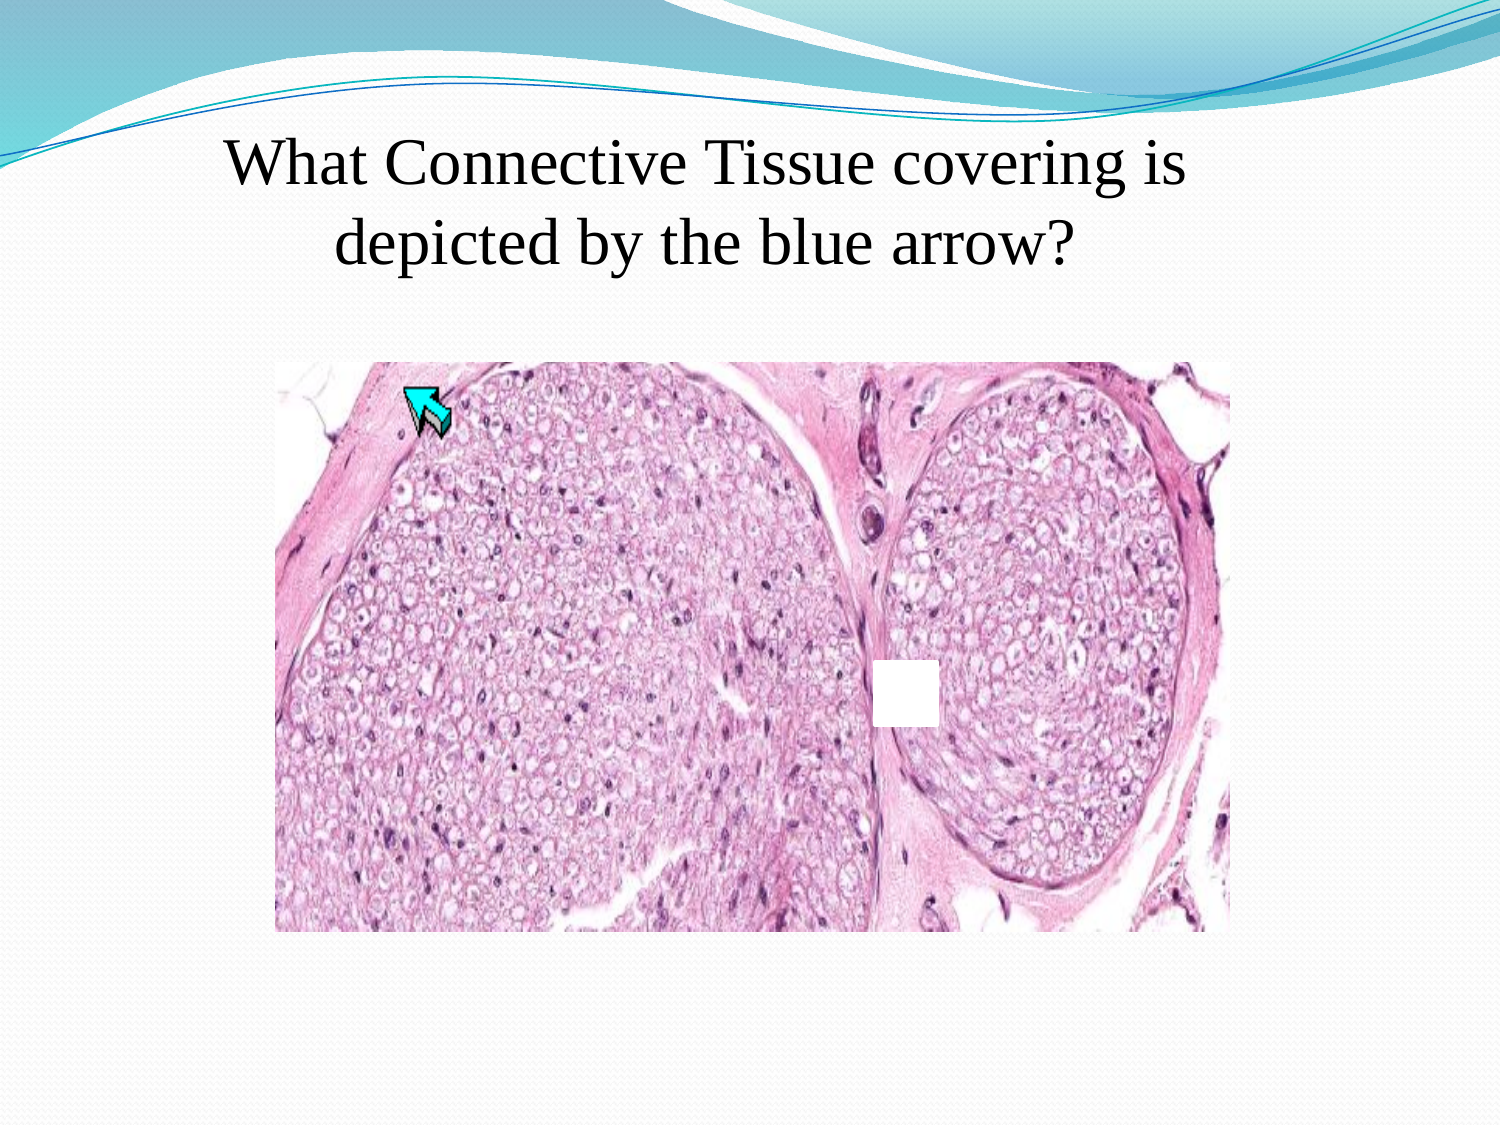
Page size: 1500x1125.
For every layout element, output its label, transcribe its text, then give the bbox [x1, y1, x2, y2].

text_box What Connective Tissue covering is depicted by the blue arrow? [187, 110, 1225, 286]
picture [274, 362, 1230, 933]
